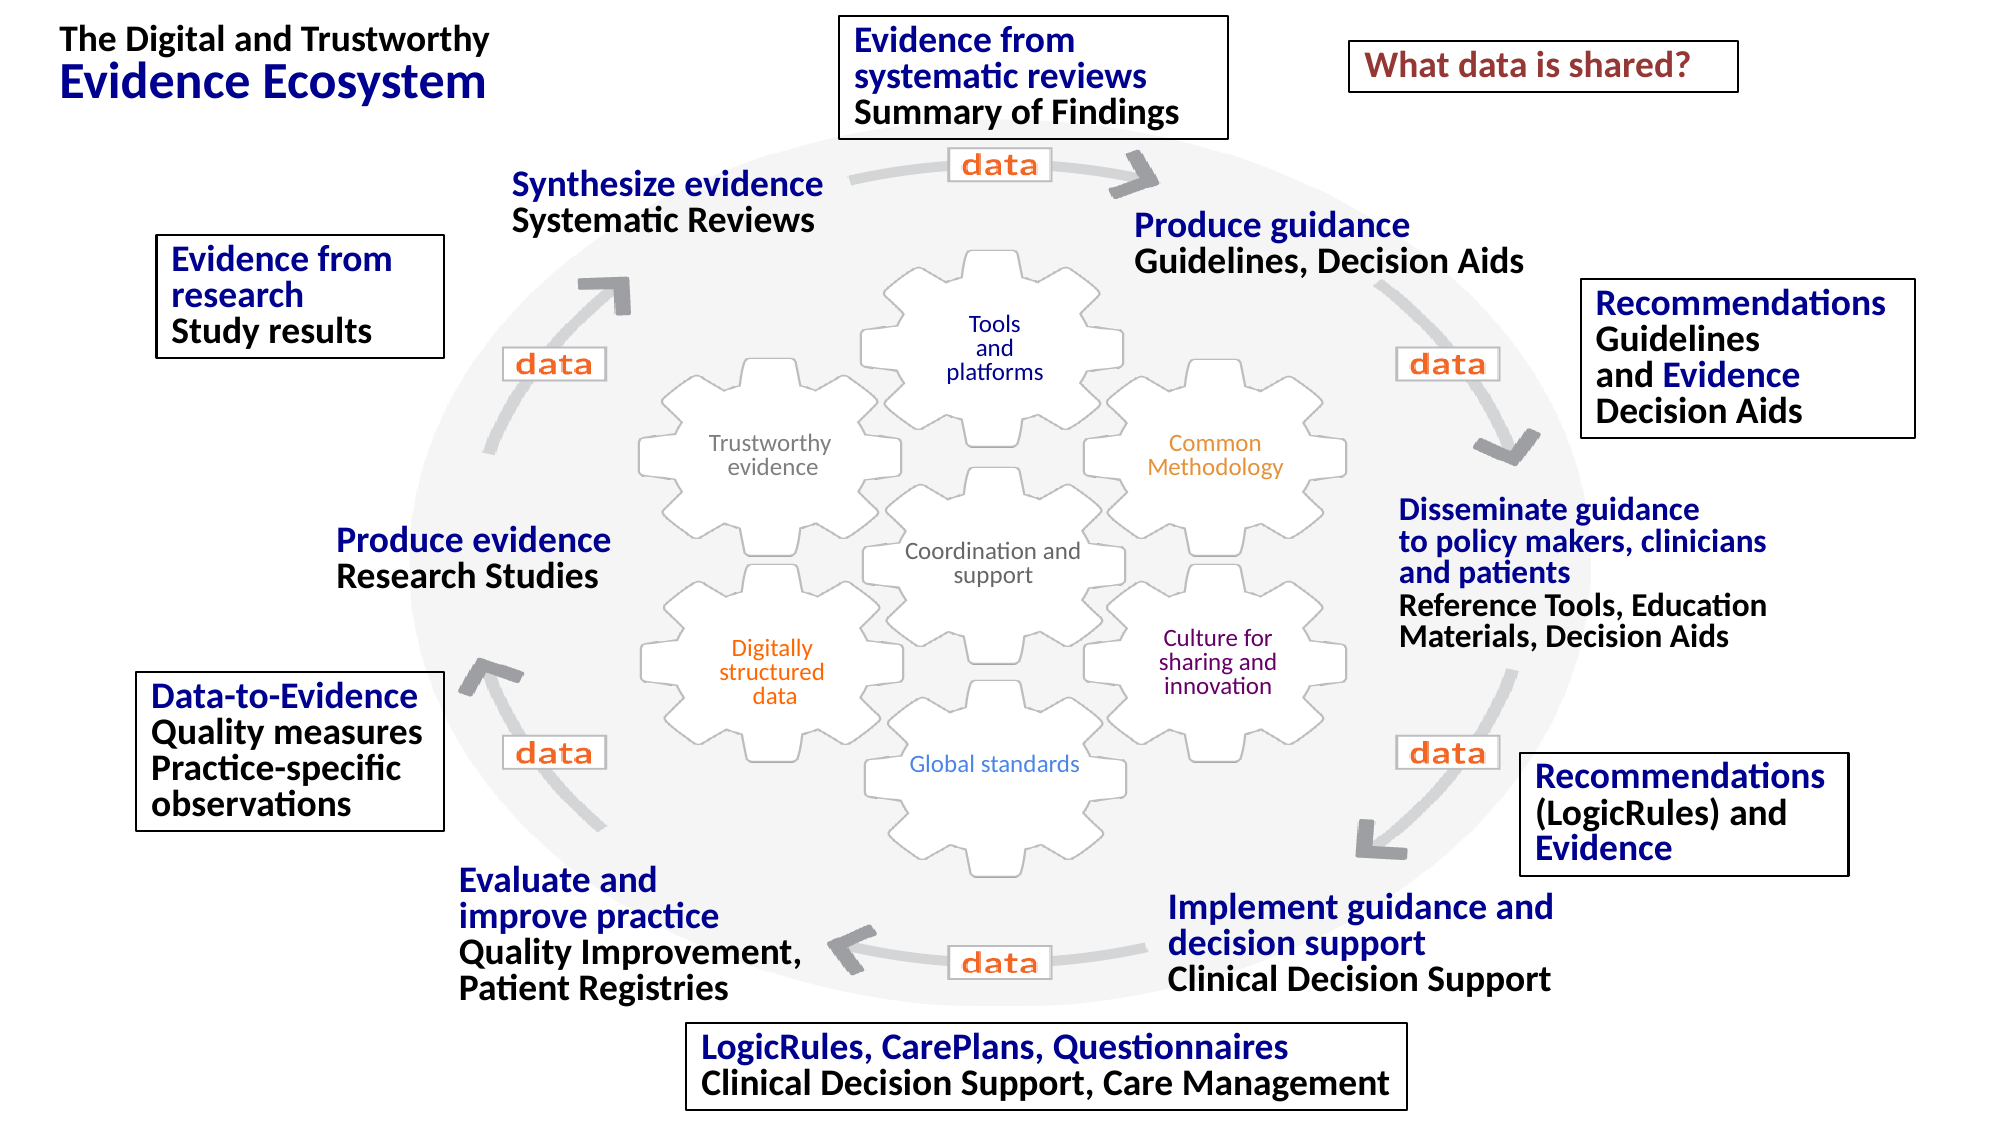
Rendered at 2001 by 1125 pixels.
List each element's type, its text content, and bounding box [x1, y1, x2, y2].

text_box Disseminate guidance to policy makers, clinicians and patients Reference Tools, Education Materials, Decision Aids [1383, 487, 1815, 662]
picture [409, 119, 1591, 1006]
text_box Evaluate and improve practice Quality Improvement, Patient Registries [443, 856, 847, 982]
text_box What data is shared? [1349, 41, 1739, 93]
text_box Implement guidance and decision support Clinical Decision Support [1152, 883, 1584, 1007]
text_box Produce guidance Guidelines, Decision Aids [1119, 201, 1584, 289]
text_box Data-to-Evidence Quality measures Practice-specific observations [136, 671, 444, 831]
text_box Produce evidence Research Studies [321, 516, 786, 603]
text_box Recommendations Guidelines and Evidence Decision Aids [1580, 279, 1915, 438]
text_box Synthesize evidence Systematic Reviews [496, 160, 961, 248]
text_box Recommendations (LogicRules) and Evidence [1519, 752, 1849, 876]
text_box LogicRules, CarePlans, Questionnaires Clinical Decision Support, Care Management [686, 1022, 1408, 1110]
text_box Evidence from research Study results [156, 234, 444, 358]
text_box Evidence from systematic reviews Summary of Findings [839, 16, 1229, 140]
